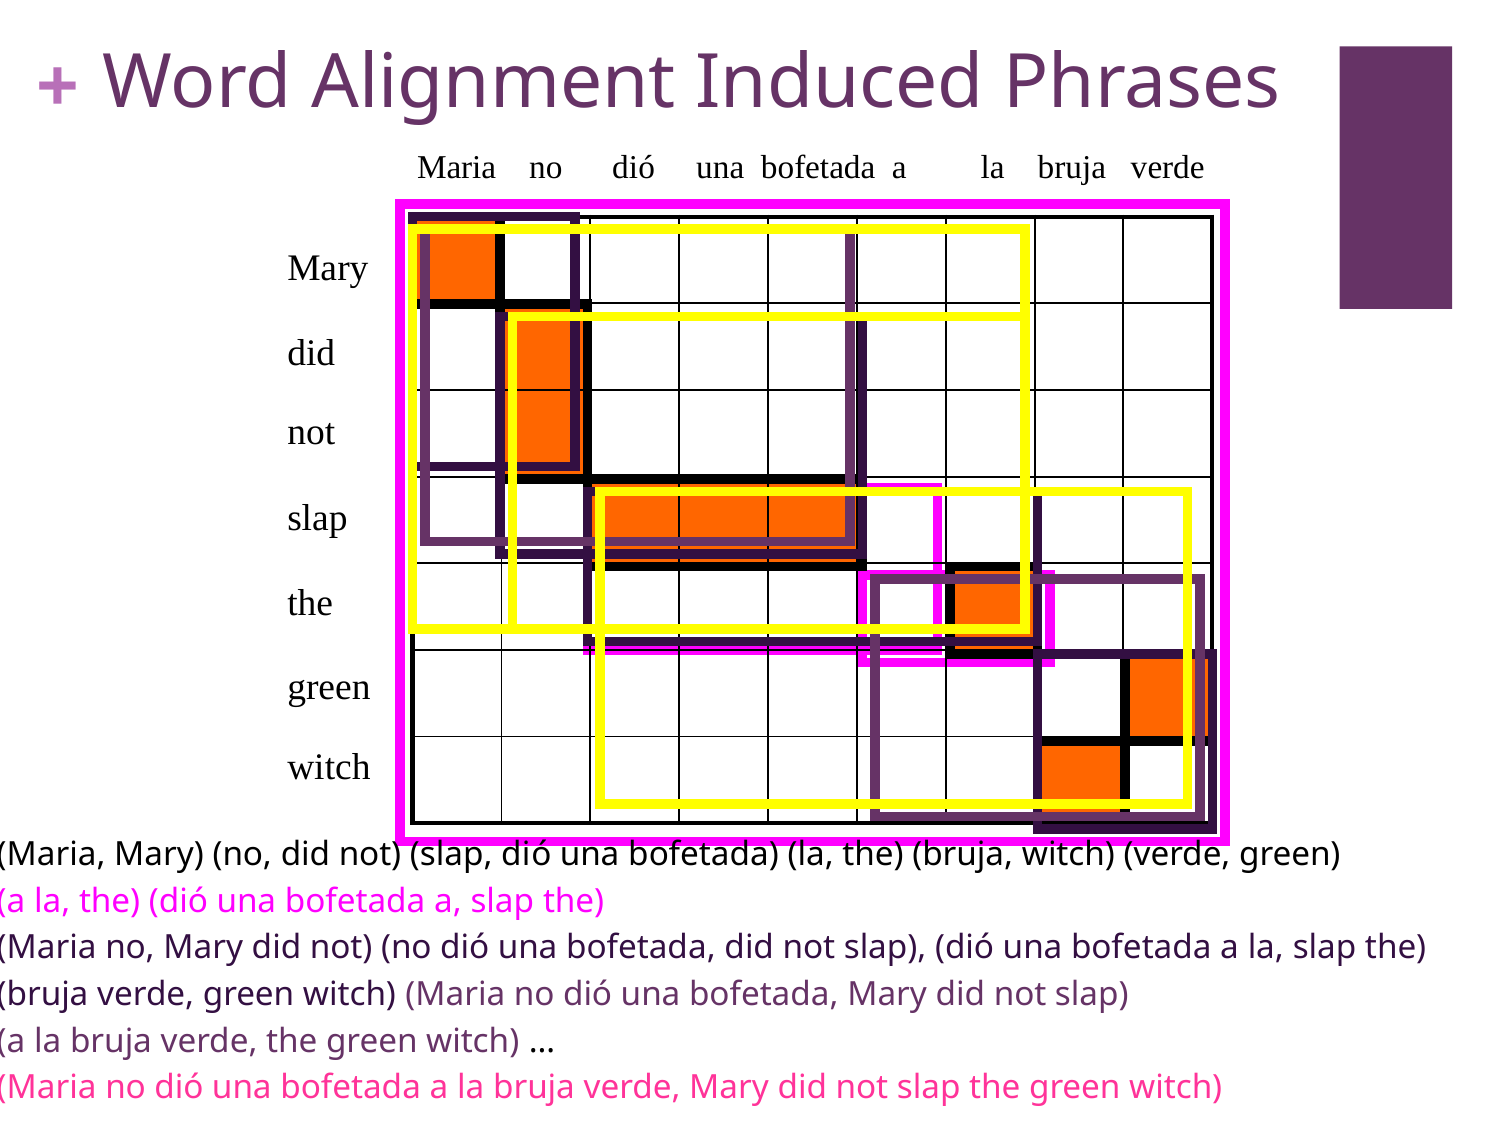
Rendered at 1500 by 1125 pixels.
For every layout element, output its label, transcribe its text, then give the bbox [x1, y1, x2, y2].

text_box Mary did not slap the green witch [272, 235, 386, 795]
title Word Alignment Induced Phrases [87, 24, 1438, 213]
text_box [399, 213, 1225, 825]
text_box (Maria, Mary) (no, did not) (slap, dió una bofetada) (la, the) (bruja, witch) (verde, green) (a la, the) (dió una bofetada a, slap the) (Maria no, Mary did not) (no dió una bofetada, did not slap), (dió una bofetada a la, slap the) (bruja verde, green witch) (Maria no dió una bofetada, Mary did not slap) (a la bruja verde, the green witch) … (Maria no dió una bofetada a la bruja verde, Mary did not slap the green witch) [0, 825, 1453, 1113]
